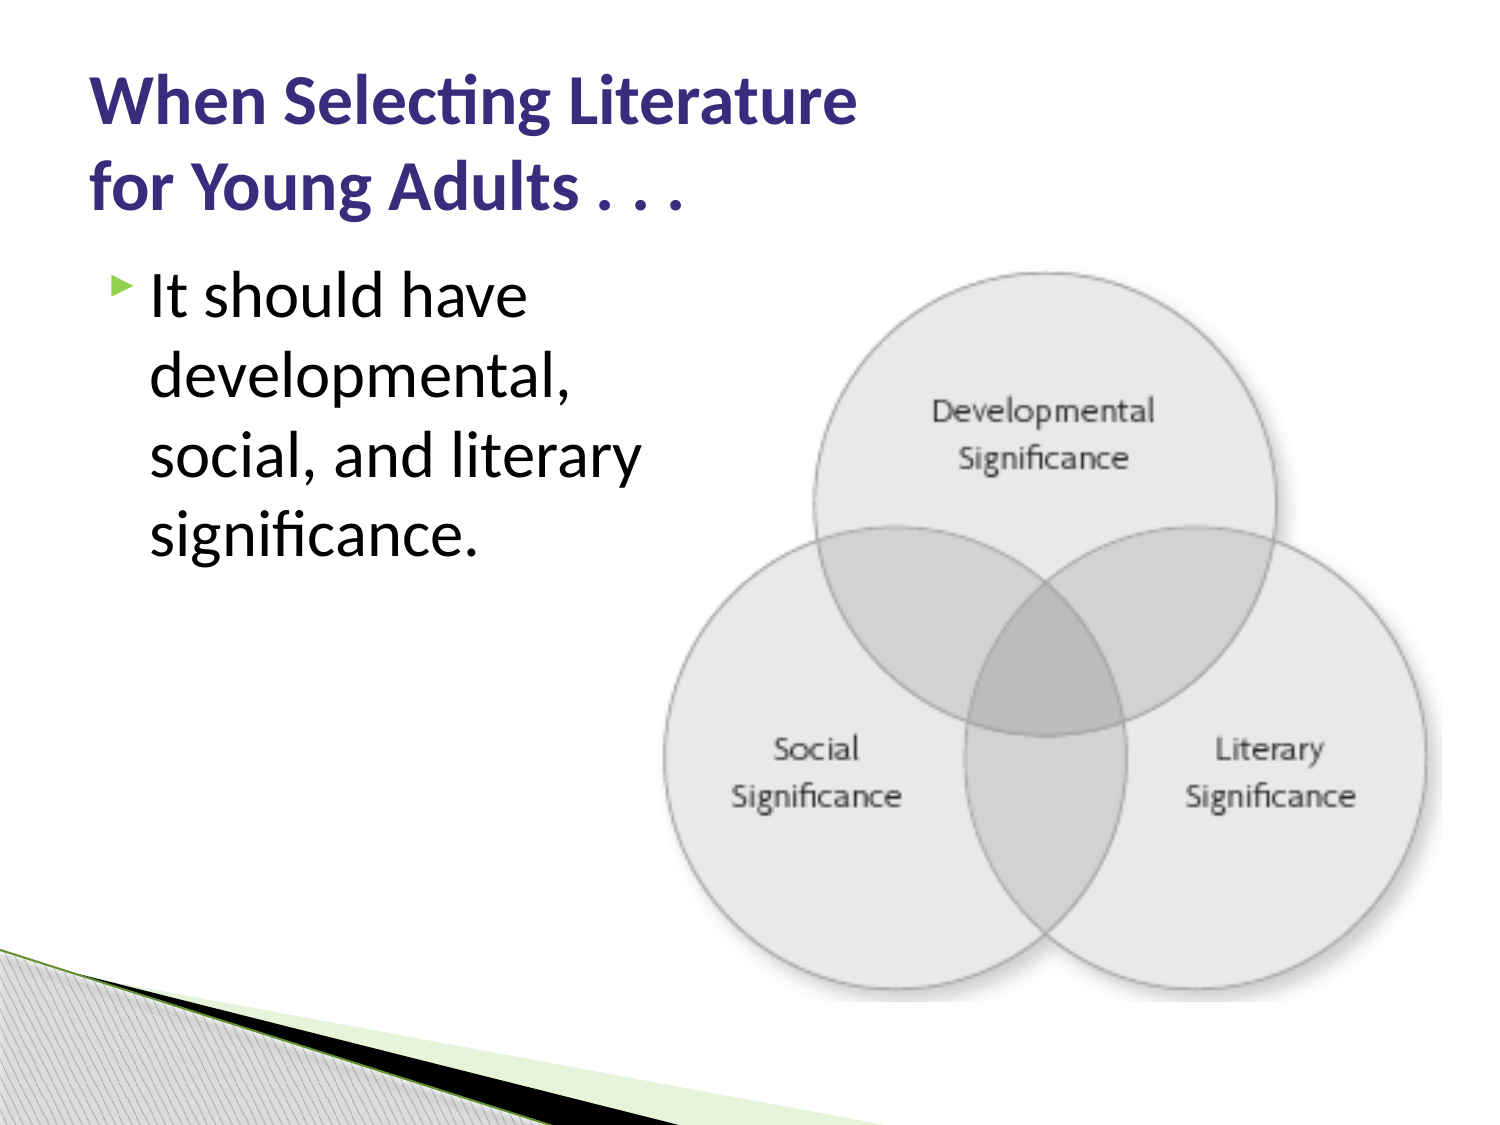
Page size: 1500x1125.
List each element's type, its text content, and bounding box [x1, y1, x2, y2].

title When Selecting Literature for Young Adults . . . [75, 45, 1425, 233]
picture [649, 262, 1443, 1003]
list It should have developmental, social, and literary significance. [75, 243, 700, 986]
